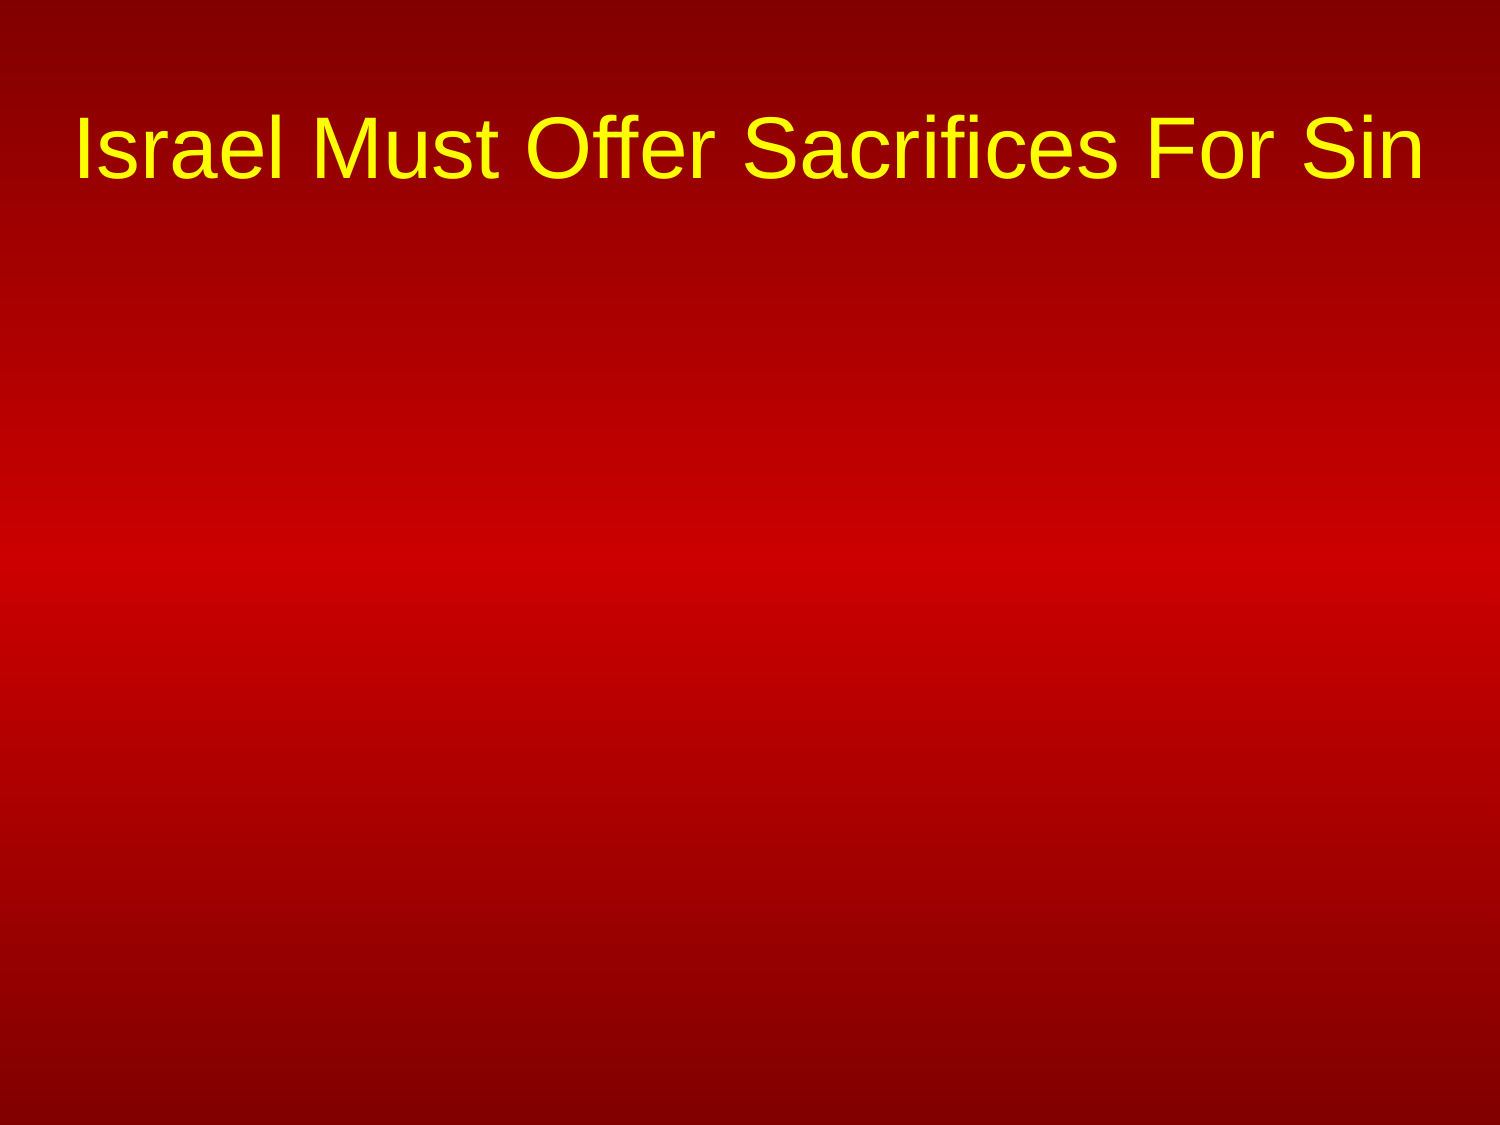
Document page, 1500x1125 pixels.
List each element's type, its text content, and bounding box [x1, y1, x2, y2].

title Israel Must Offer Sacrifices For Sin [37, 50, 1463, 238]
